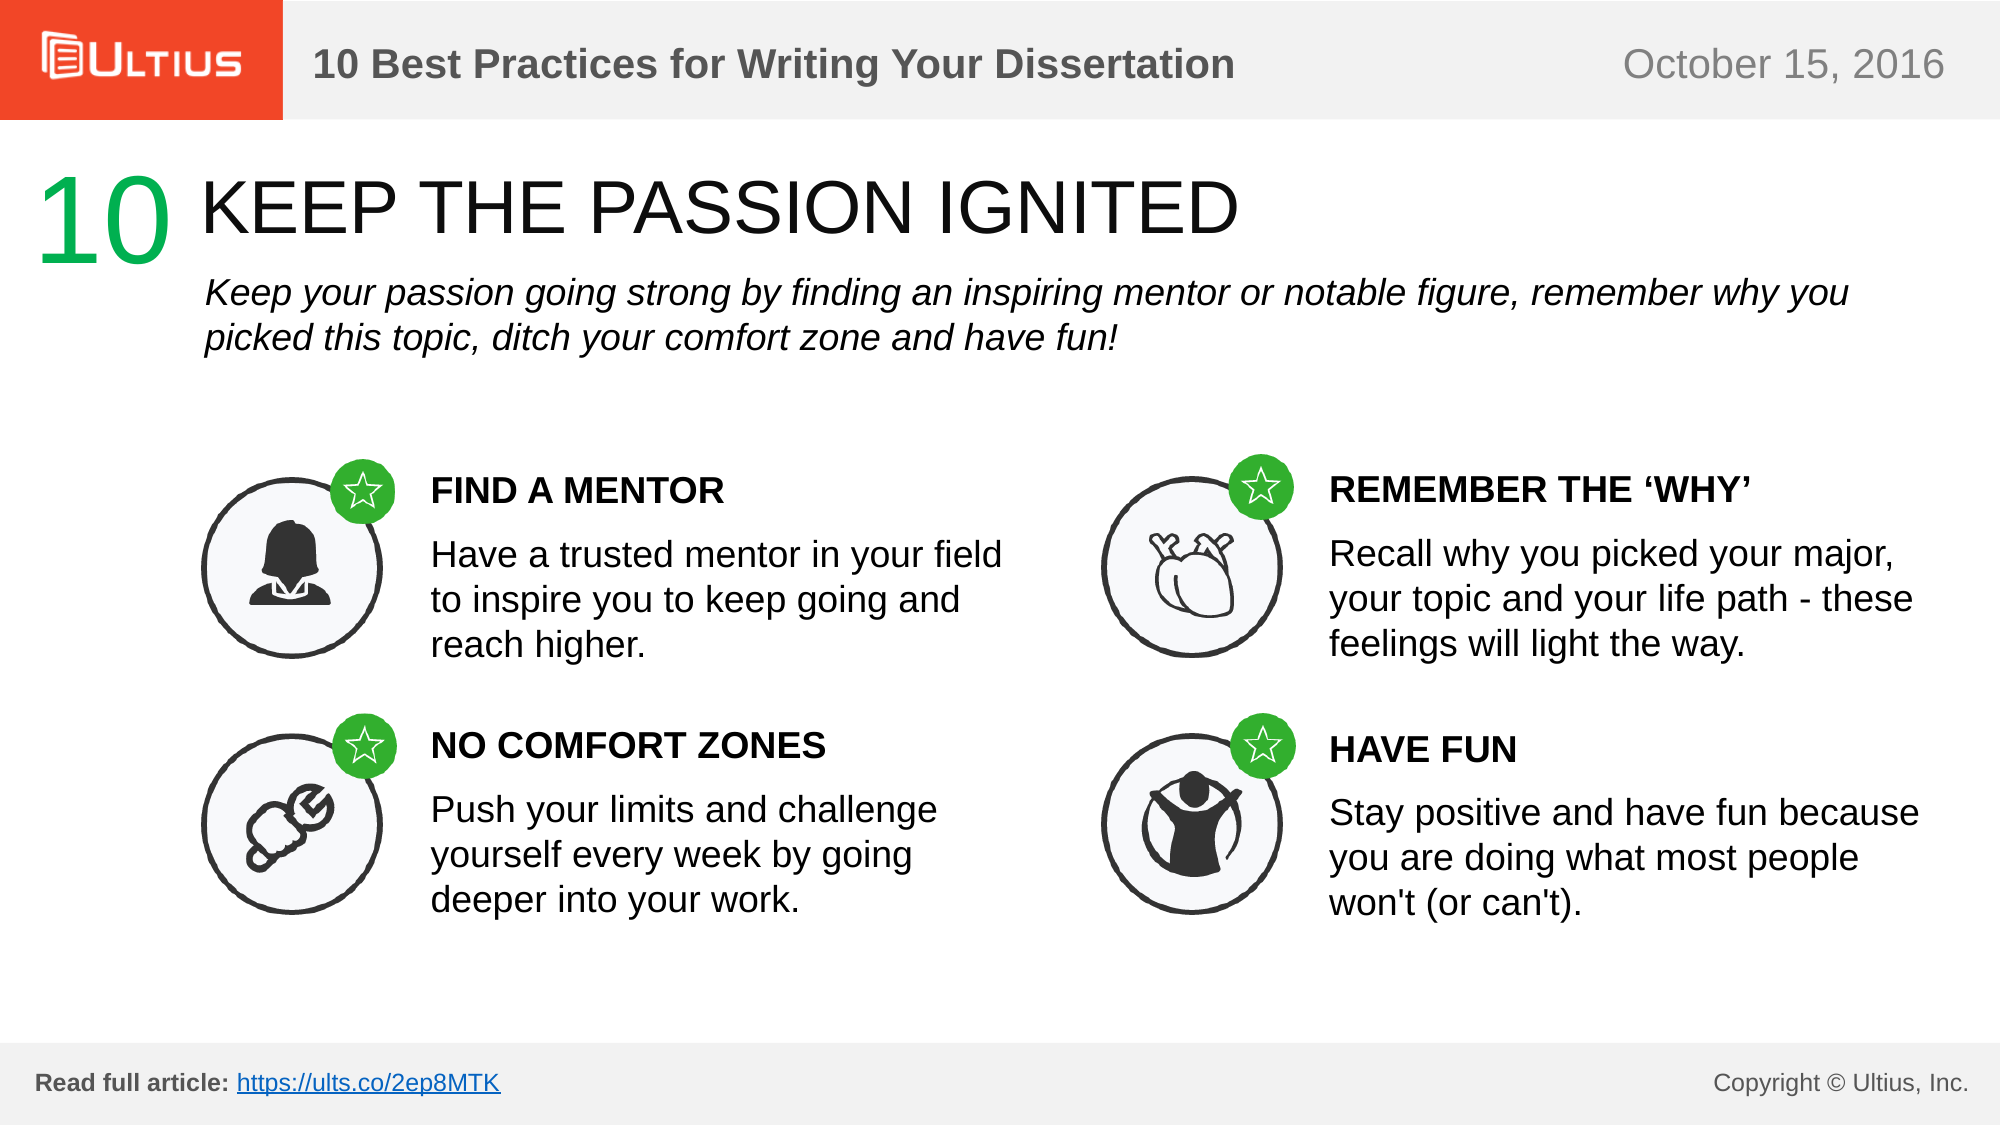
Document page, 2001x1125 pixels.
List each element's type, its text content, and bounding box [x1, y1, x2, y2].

text_box Recall why you picked your major, your topic and your life path - these feelings will light the way. [1317, 521, 1943, 672]
text_box Have a trusted mentor in your field to inspire you to keep going and reach higher. [416, 522, 1045, 673]
text_box REMEMBER THE ‘WHY’ [1317, 457, 1933, 518]
text_box Push your limits and challenge yourself every week by going deeper into your work. [416, 777, 1045, 927]
text_box Stay positive and have fun because you are doing what most people won't (or can't). [1317, 781, 1943, 931]
picture [1079, 432, 1317, 944]
picture [168, 433, 416, 944]
text_box KEEP THE PASSION IGNITED [243, 150, 1966, 256]
picture [0, 0, 283, 120]
text_box FIND A MENTOR [416, 458, 1035, 519]
text_box Keep your passion going strong by finding an inspiring mentor or notable figure, remember why you picked this topic, ditch your comfort zone and have fun! [190, 260, 1910, 366]
text_box 10 [19, 131, 243, 297]
text_box NO COMFORT ZONES [416, 713, 1035, 774]
text_box HAVE FUN [1317, 717, 1933, 777]
